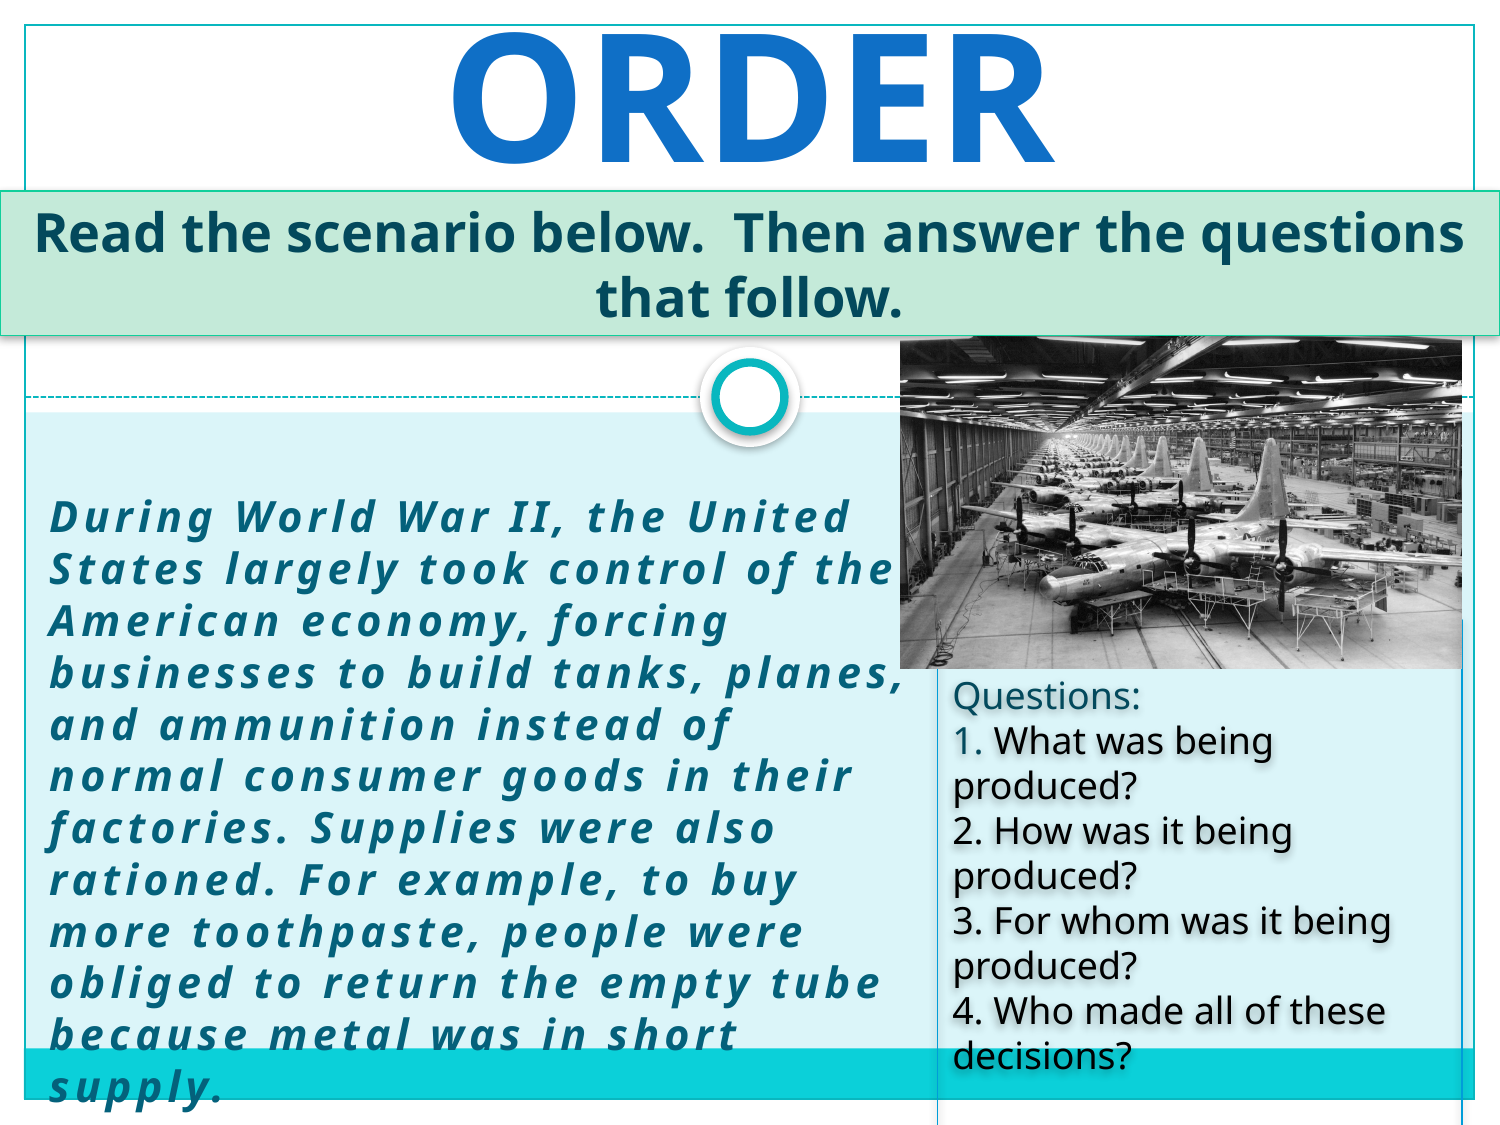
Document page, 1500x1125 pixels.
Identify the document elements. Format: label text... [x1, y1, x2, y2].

text_box Questions: 1. What was being produced? 2. How was it being produced? 3. For whom was it being produced? 4. Who made all of these decisions? [937, 678, 1463, 1125]
text_box Read the scenario below. Then answer the questions that follow. [0, 190, 1500, 336]
title CALL TO ORDER [112, 0, 1388, 188]
picture [900, 319, 1463, 669]
subtitle During World War II, the United States largely took control of the American economy, forcing businesses to build tanks, planes, and ammunition instead of normal consumer goods in their factories. Supplies were also rationed. For example, to buy more toothpaste, people were obliged to return the empty tube because metal was in short supply. [34, 421, 931, 1125]
